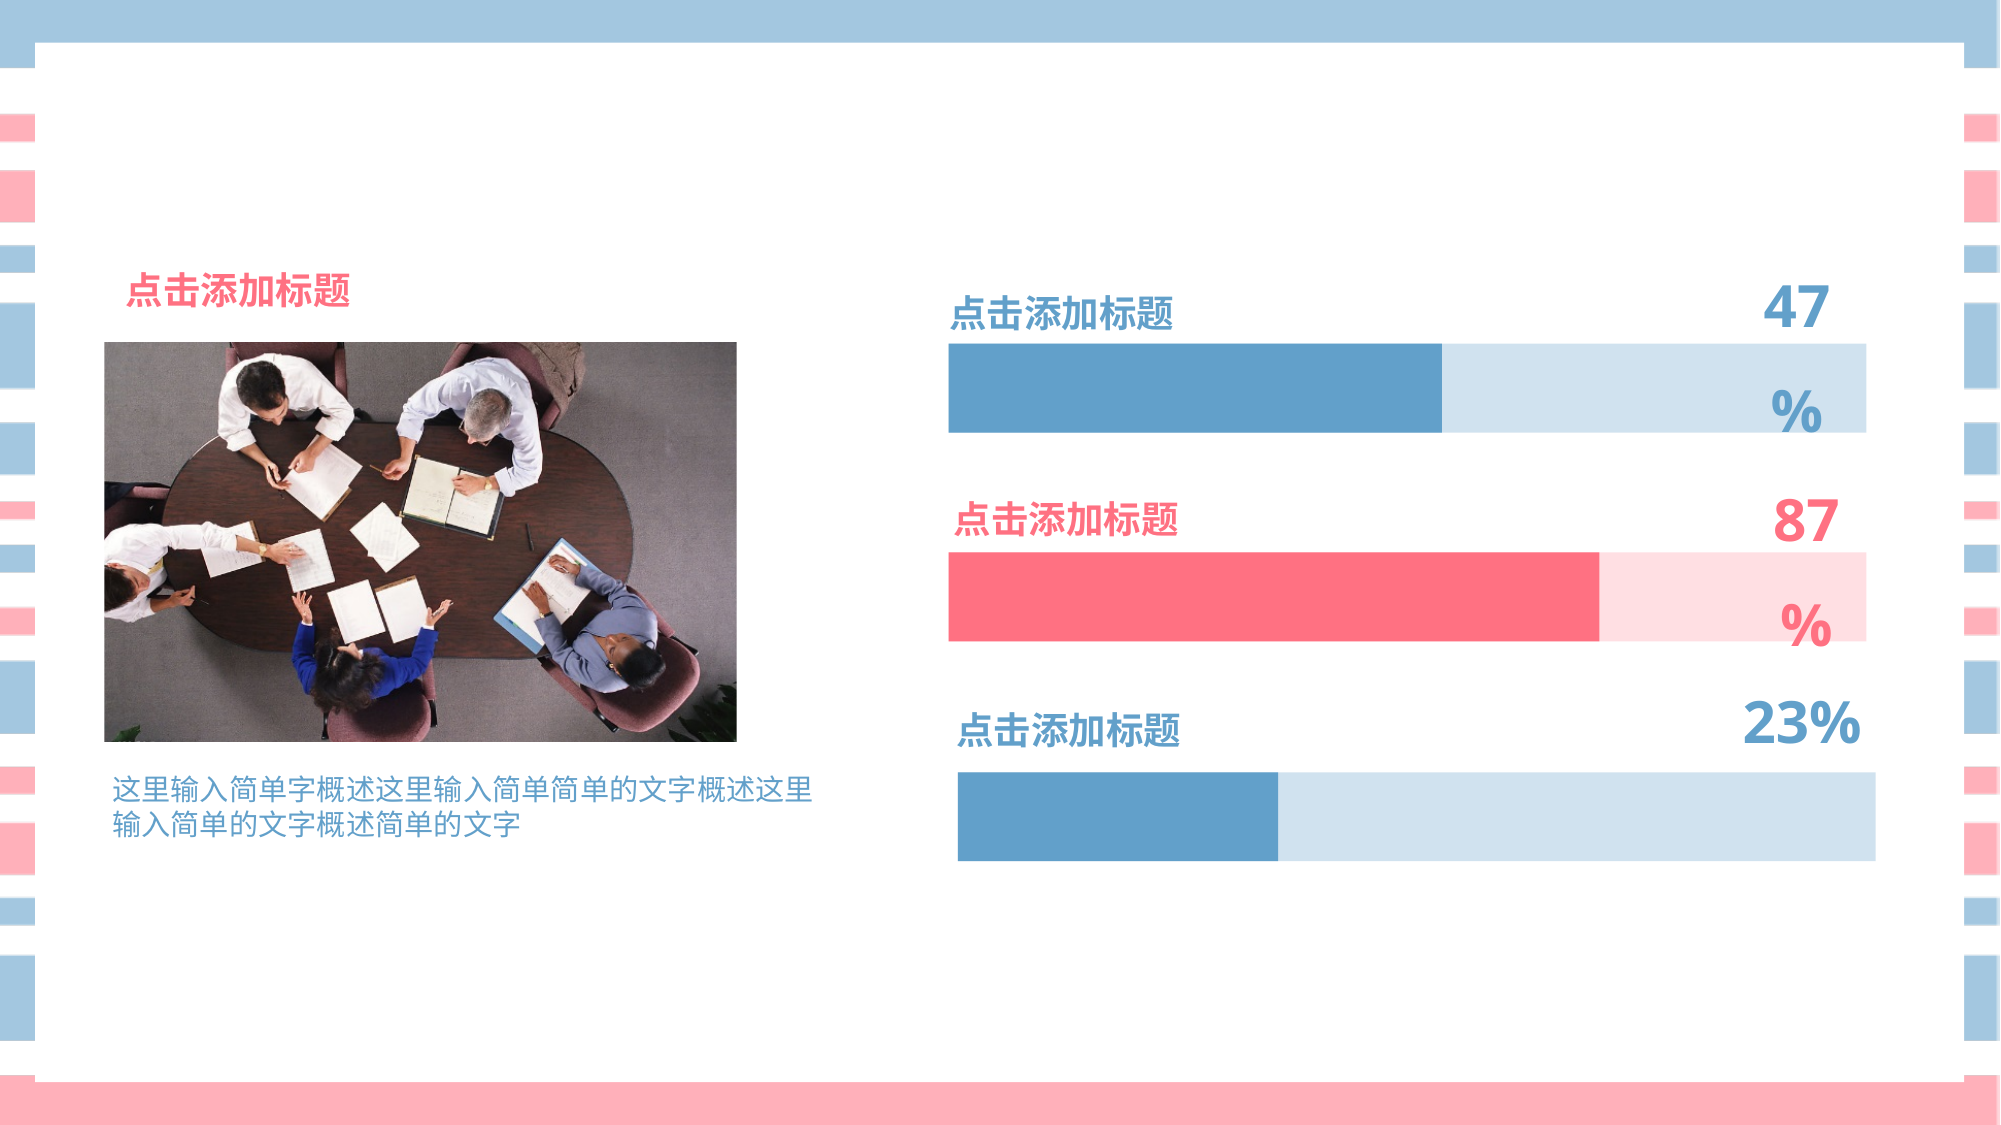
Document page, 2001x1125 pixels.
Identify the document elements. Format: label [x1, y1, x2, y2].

text_box [957, 772, 1876, 862]
text_box [948, 552, 1867, 642]
picture [0, 0, 2000, 1125]
text_box [948, 343, 1867, 433]
